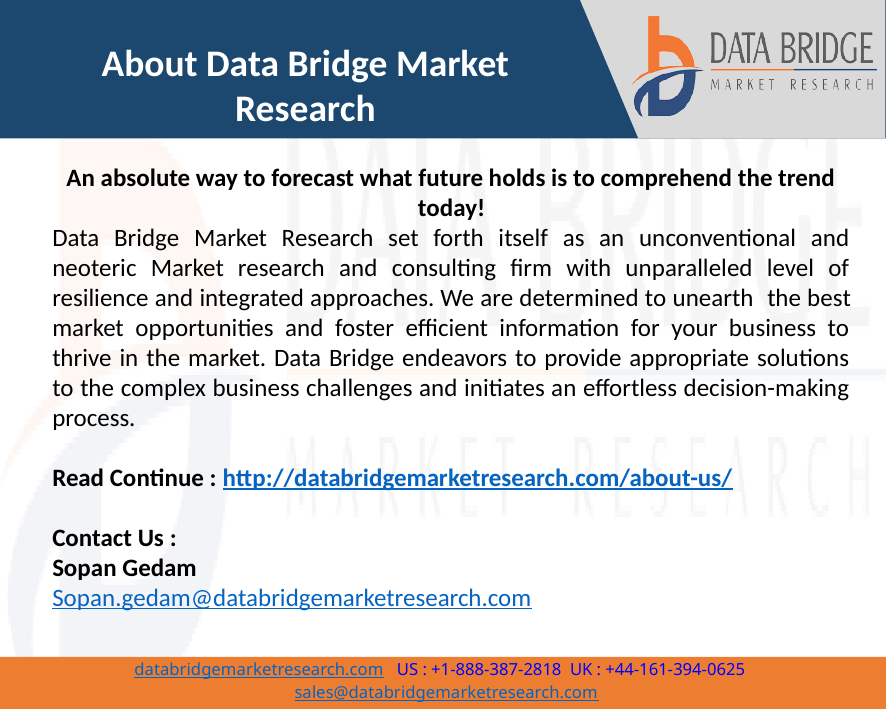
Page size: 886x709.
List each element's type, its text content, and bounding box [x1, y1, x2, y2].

picture [631, 16, 877, 117]
text_box An absolute way to forecast what future holds is to comprehend the trend today! Data Bridge Market Research set forth itself as an unconventional and neoteric Market research and consulting firm with unparalleled level of resilience and integrated approaches. We are determined to unearth the best market opportunities and foster efficient information for your business to thrive in the market. Data Bridge endeavors to provide appropriate solutions to the complex business challenges and initiates an effortless decision-making process. Read Continue : http://databridgemarketresearch.com/about-us/ Contact Us : Sopan Gedam Sopan.gedam@databridgemarketresearch.com [37, 154, 866, 649]
text_box About Data Bridge Market Research [26, 31, 585, 136]
